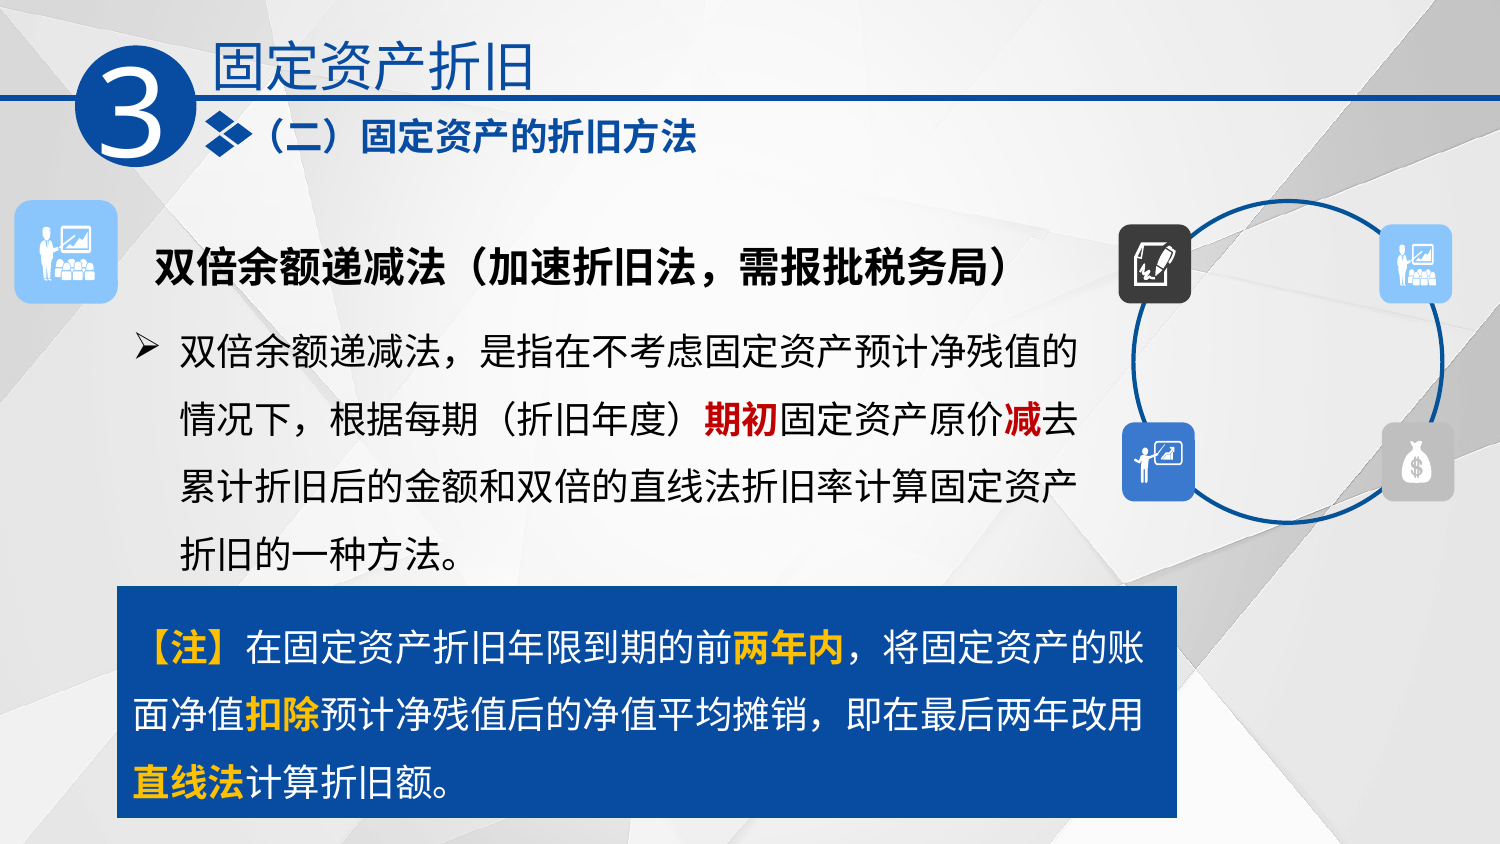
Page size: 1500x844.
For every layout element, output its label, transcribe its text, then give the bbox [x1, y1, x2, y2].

text_box [75, 74, 84, 97]
text_box [205, 110, 235, 133]
text_box （二）固定资产的折旧方法 [235, 107, 711, 164]
text_box 双倍余额递减法，是指在不考虑固定资产预计净残值的情况下，根据每期（折旧年度）期初固定资产原价减去累计折旧后的金额和双倍的直线法折旧率计算固定资产折旧的一种方法。 [117, 298, 1105, 584]
text_box 固定资产折旧 [198, 37, 713, 92]
text_box [75, 107, 84, 138]
text_box 3 [84, 107, 203, 171]
text_box [223, 125, 235, 143]
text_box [14, 199, 118, 304]
text_box [205, 135, 235, 158]
text_box 3 [84, 45, 203, 97]
text_box 双倍余额递减法（加速折旧法，需报批税务局） [139, 208, 1049, 298]
text_box 【注】在固定资产折旧年限到期的前两年内，将固定资产的账面净值扣除预计净残值后的净值平均摊销，即在最后两年改用直线法计算折旧额。 [117, 587, 1176, 818]
picture [0, 101, 1500, 844]
picture [0, 0, 1500, 95]
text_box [1118, 200, 1455, 523]
